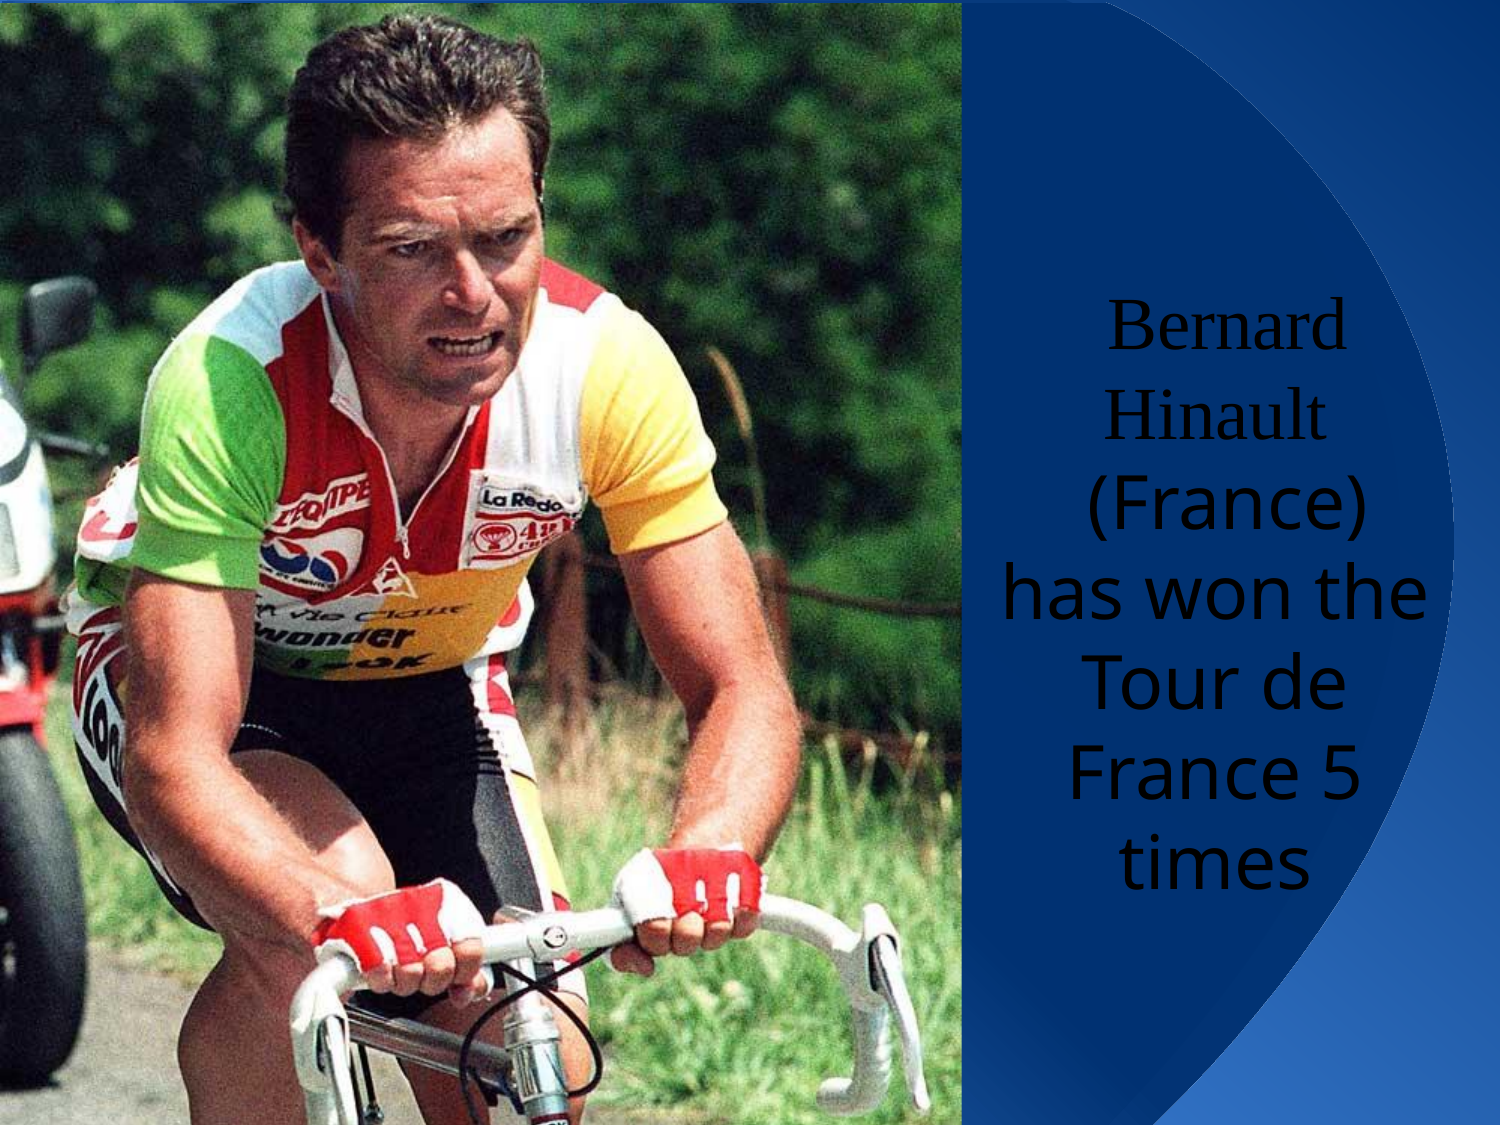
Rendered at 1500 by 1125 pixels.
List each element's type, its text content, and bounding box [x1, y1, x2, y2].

subtitle Bernard Hinault (France) has won the Tour de France 5 times [976, 259, 1455, 929]
text_box [0, 3, 962, 1125]
